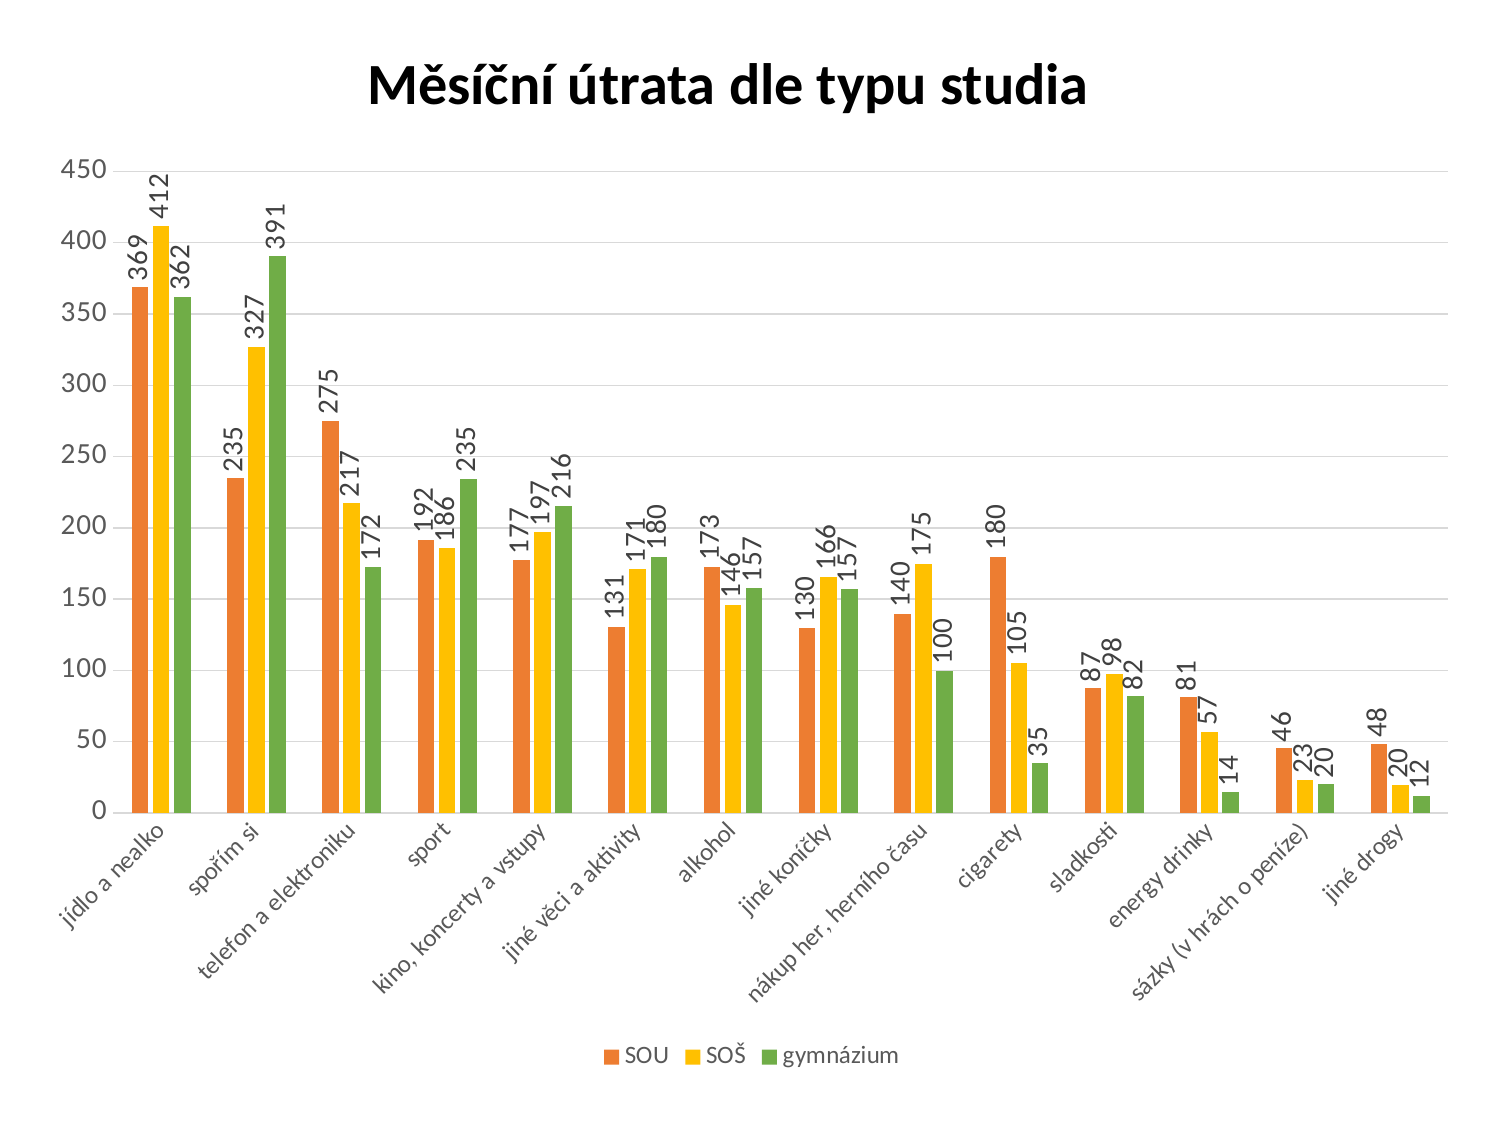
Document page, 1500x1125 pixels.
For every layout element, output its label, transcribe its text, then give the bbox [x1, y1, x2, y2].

text_box Měsíční útrata dle typu studia [259, 39, 1165, 124]
chart [27, 137, 1478, 1076]
